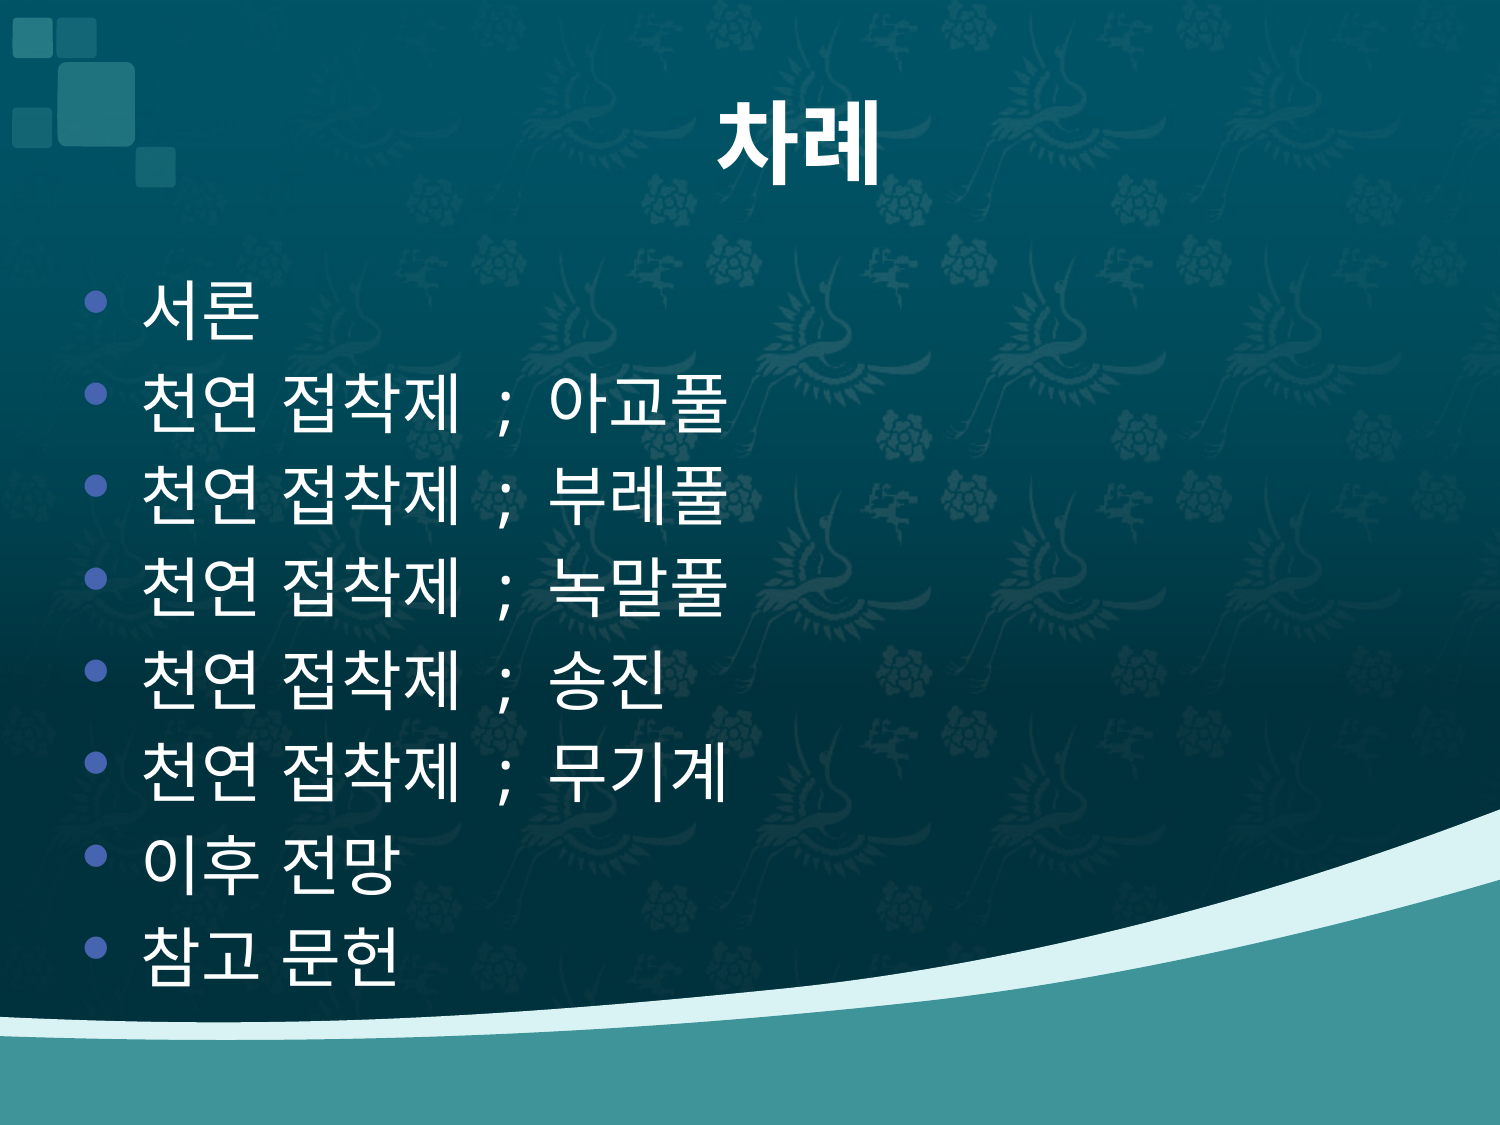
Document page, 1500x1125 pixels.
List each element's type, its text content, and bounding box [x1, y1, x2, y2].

list 서론 천연 접착제 ; 아교풀 천연 접착제 ; 부레풀 천연 접착제 ; 녹말풀 천연 접착제 ; 송진 천연 접착제 ; 무기계 이후 전망 참고 문헌 [70, 262, 1425, 1005]
title 차례 [187, 58, 1414, 223]
